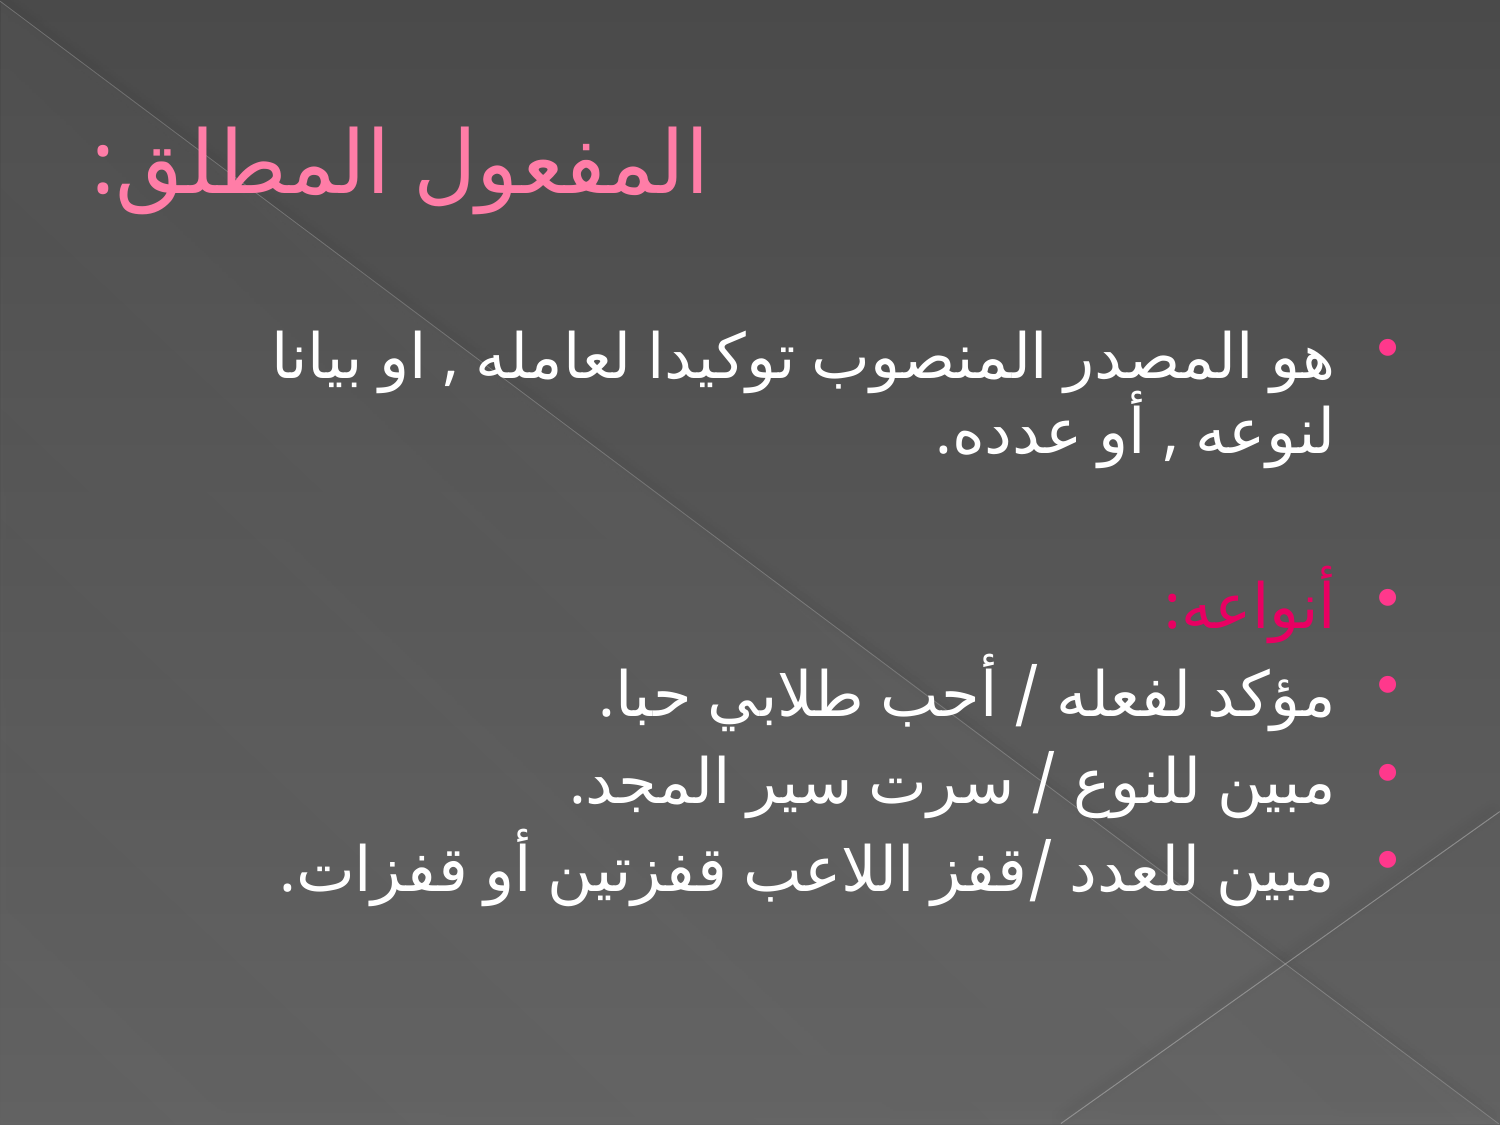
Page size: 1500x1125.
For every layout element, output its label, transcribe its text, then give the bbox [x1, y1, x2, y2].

list هو المصدر المنصوب توكيدا لعامله , او بيانا لنوعه , أو عدده. أنواعه: مؤكد لفعله / أحب طلابي حبا. مبين للنوع / سرت سير المجد. مبين للعدد /قفز اللاعب قفزتين أو قفزات. [75, 308, 1425, 1059]
title المفعول المطلق: [75, 43, 1425, 274]
